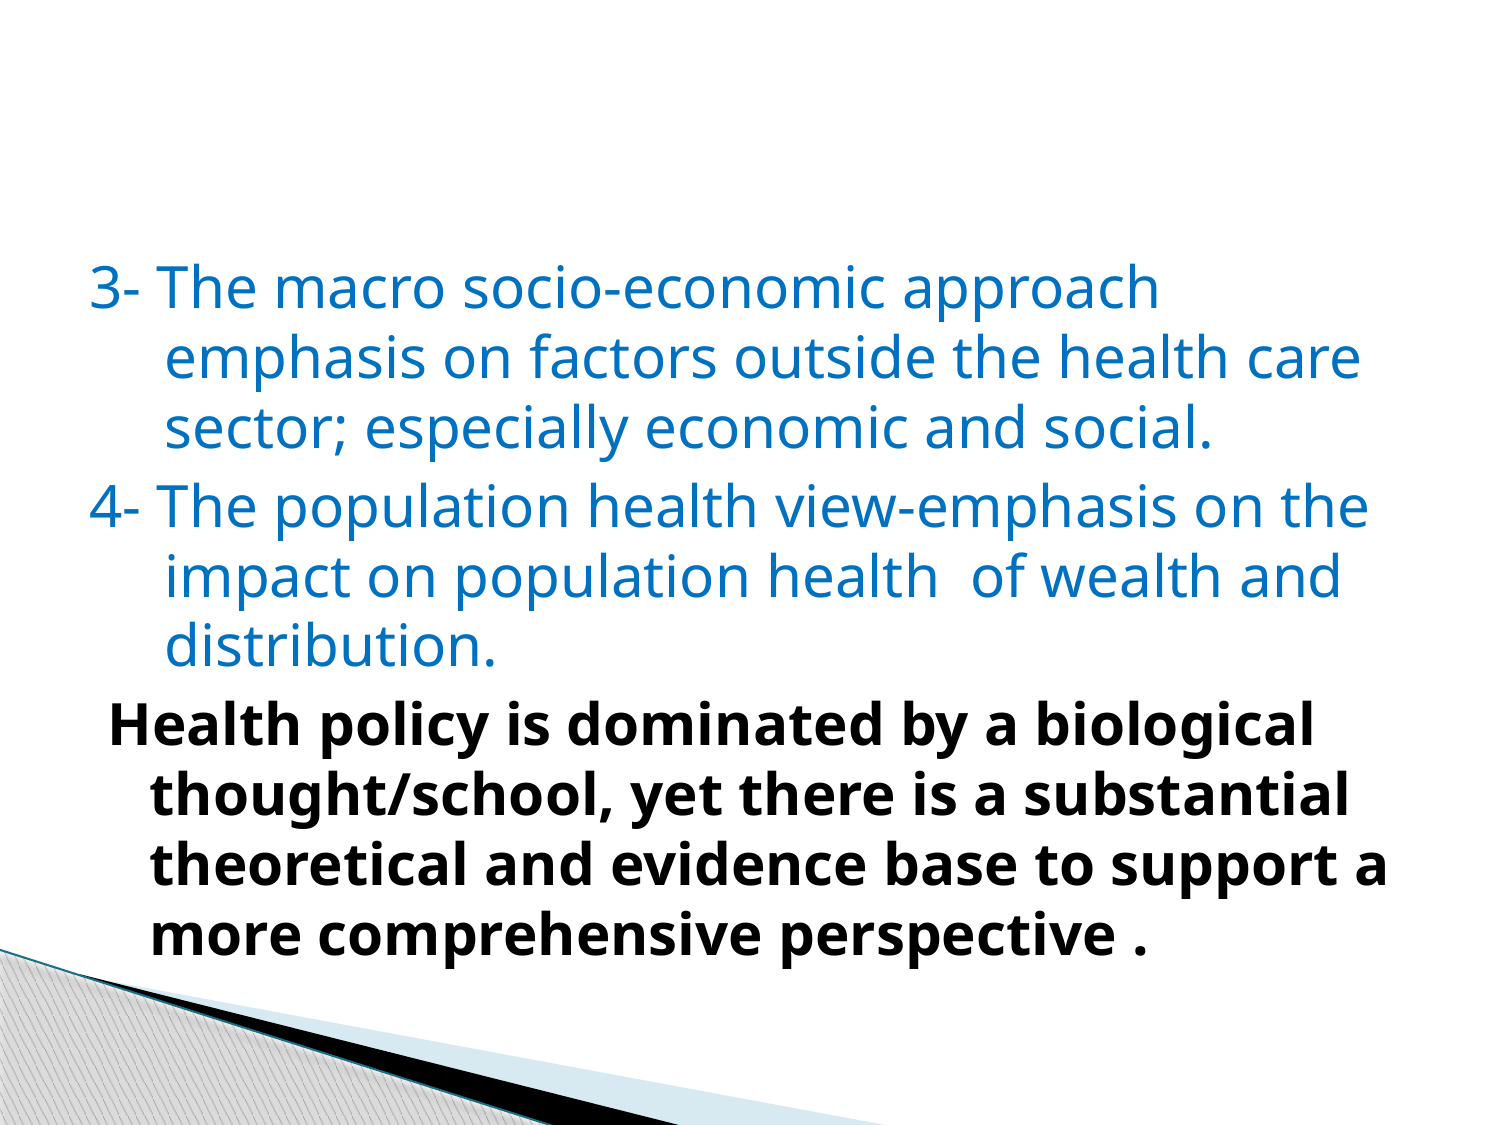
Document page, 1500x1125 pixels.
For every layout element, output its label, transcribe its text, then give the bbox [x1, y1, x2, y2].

list 3- The macro socio-economic approach emphasis on factors outside the health care sector; especially economic and social. 4- The population health view-emphasis on the impact on population health of wealth and distribution. Health policy is dominated by a biological thought/school, yet there is a substantial theoretical and evidence base to support a more comprehensive perspective . [75, 243, 1425, 986]
